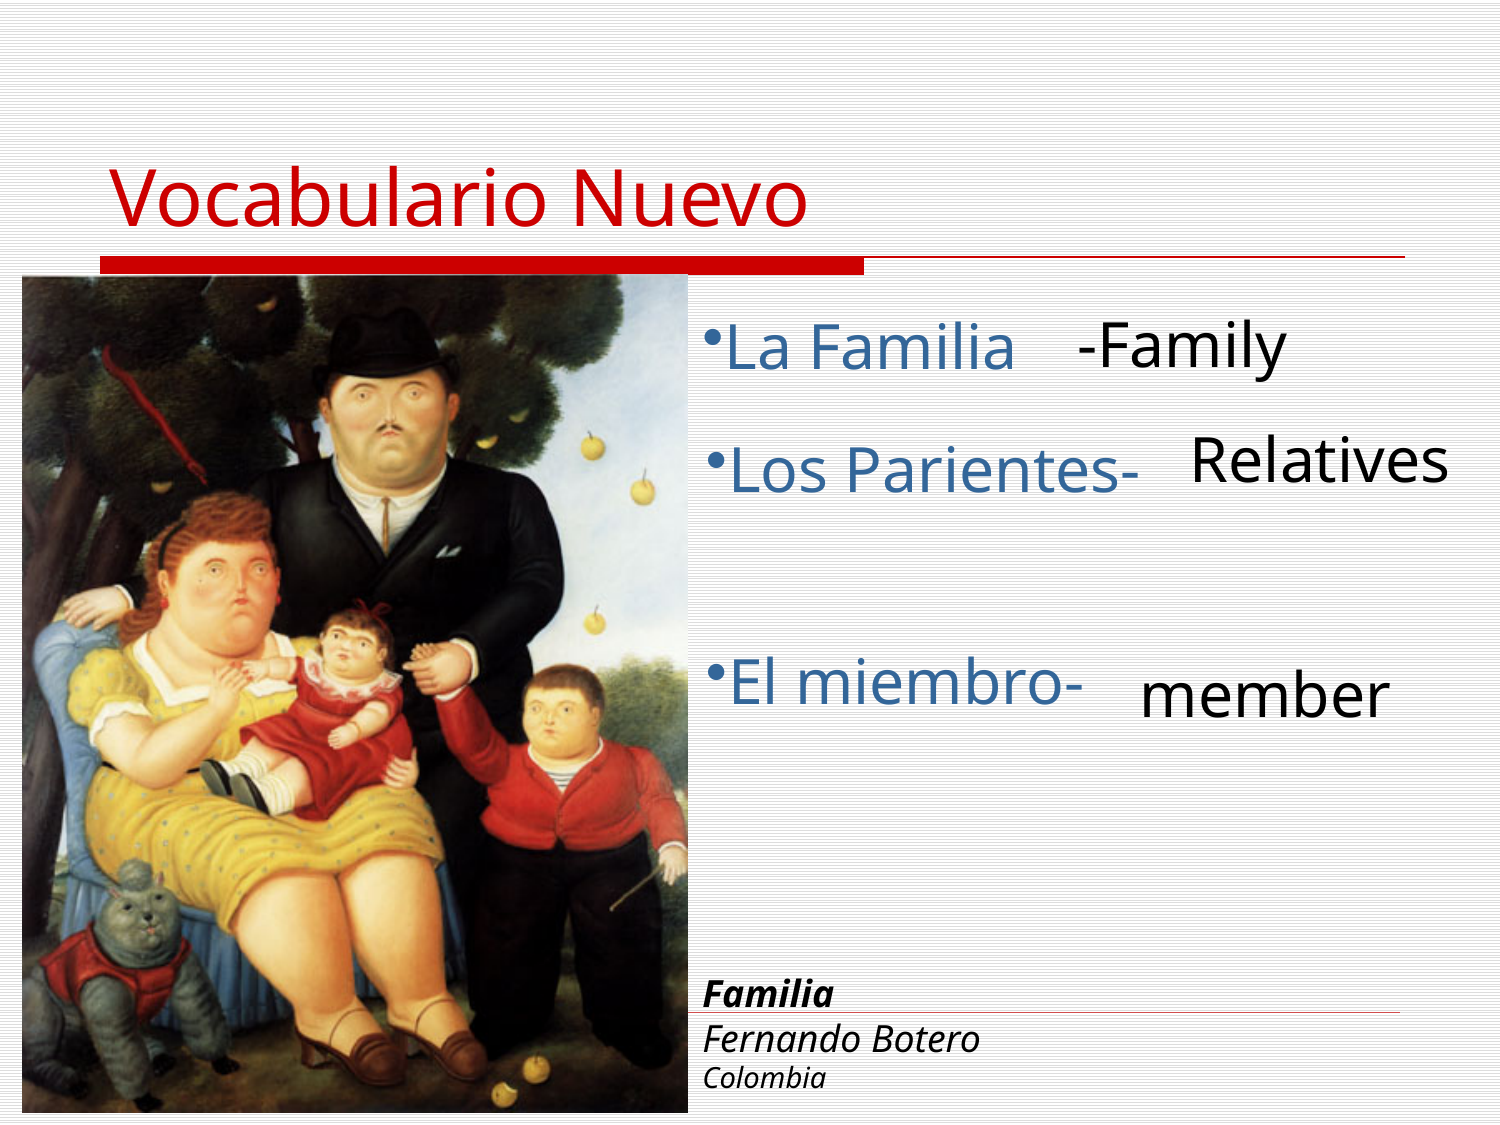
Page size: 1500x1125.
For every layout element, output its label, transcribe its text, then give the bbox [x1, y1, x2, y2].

text_box Familia Fernando Botero Colombia [692, 962, 1138, 1103]
text_box -Family [1062, 297, 1338, 388]
text_box member [1125, 647, 1475, 738]
title Vocabulario Nuevo [94, 50, 1407, 250]
text_box Los Parientes- El miembro- [692, 422, 1425, 831]
text_box La Familia [692, 299, 1288, 390]
picture [22, 274, 688, 1113]
text_box Relatives [1175, 412, 1500, 503]
